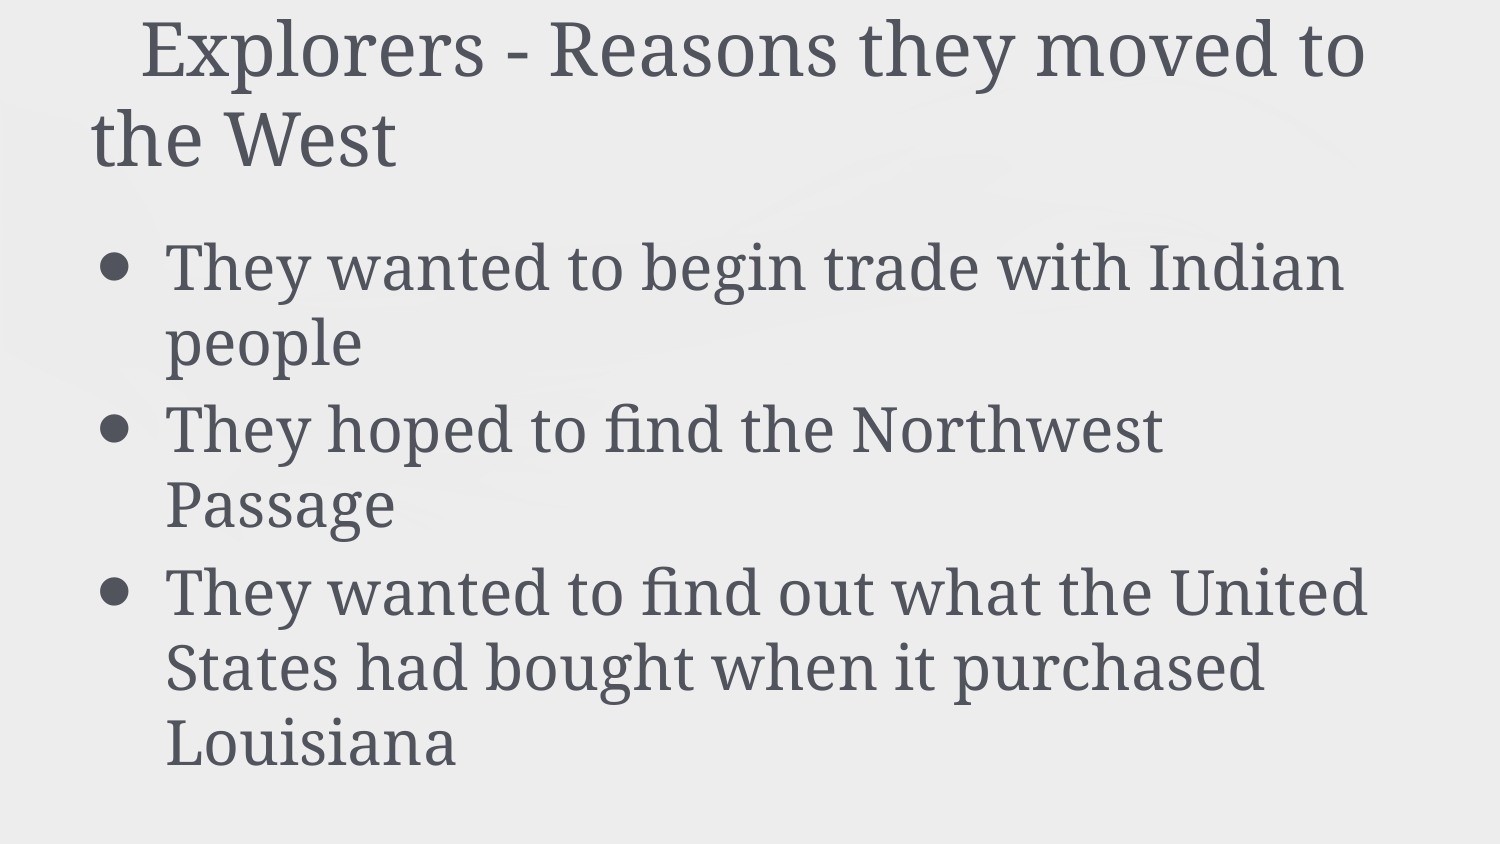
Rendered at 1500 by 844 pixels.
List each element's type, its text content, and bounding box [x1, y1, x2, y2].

title Explorers - Reasons they moved to the West [75, 25, 1425, 197]
list They wanted to begin trade with Indian people They hoped to find the Northwest Passage They wanted to find out what the United States had bought when it purchased Louisiana [75, 212, 1425, 808]
